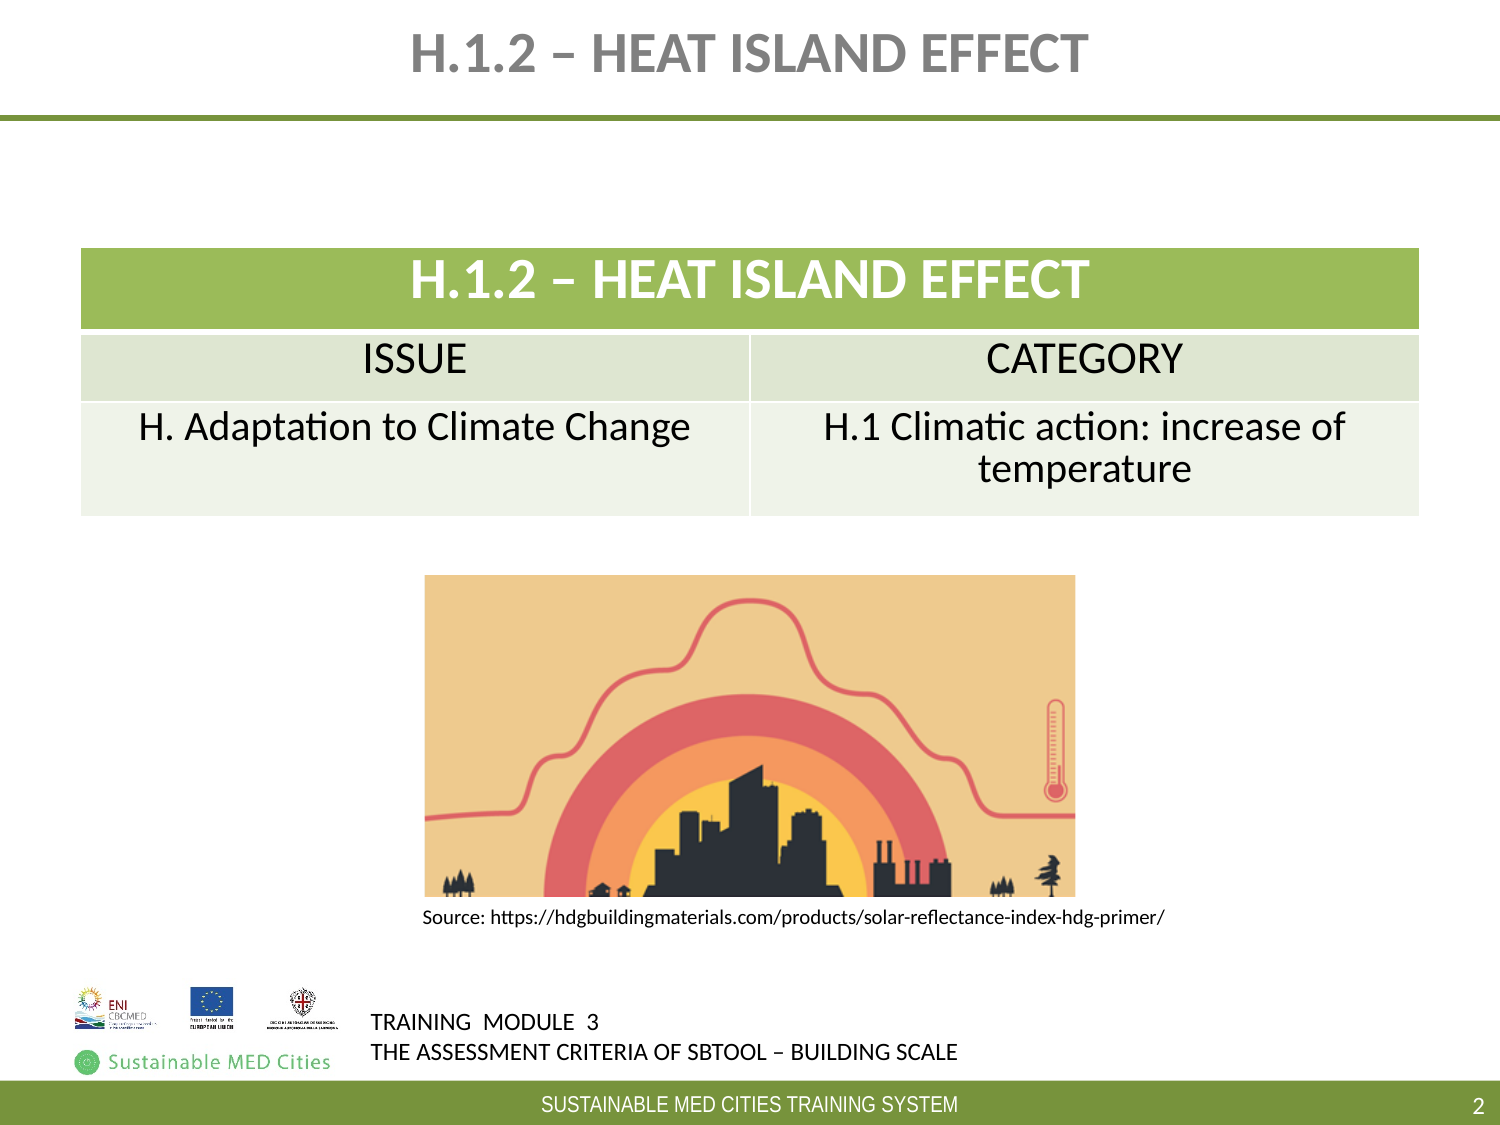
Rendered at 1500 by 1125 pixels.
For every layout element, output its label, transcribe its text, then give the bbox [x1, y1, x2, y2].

slide_number 2 [1149, 1074, 1500, 1125]
table_cell ISSUE [81, 335, 749, 401]
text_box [424, 574, 1076, 897]
table_header H.1.2 – HEAT ISLAND EFFECT [81, 248, 1419, 329]
table_cell H.1 Climatic action: increase of temperature [751, 403, 1419, 516]
picture [62, 978, 356, 1080]
table_cell H. Adaptation to Climate Change [81, 403, 749, 516]
text_box Source: https://hdgbuildingmaterials.com/products/solar-reflectance-index-hdg-primer/ [407, 896, 1380, 937]
title H.1.2 – HEAT ISLAND EFFECT [0, 0, 1500, 117]
table_cell CATEGORY [751, 335, 1419, 401]
